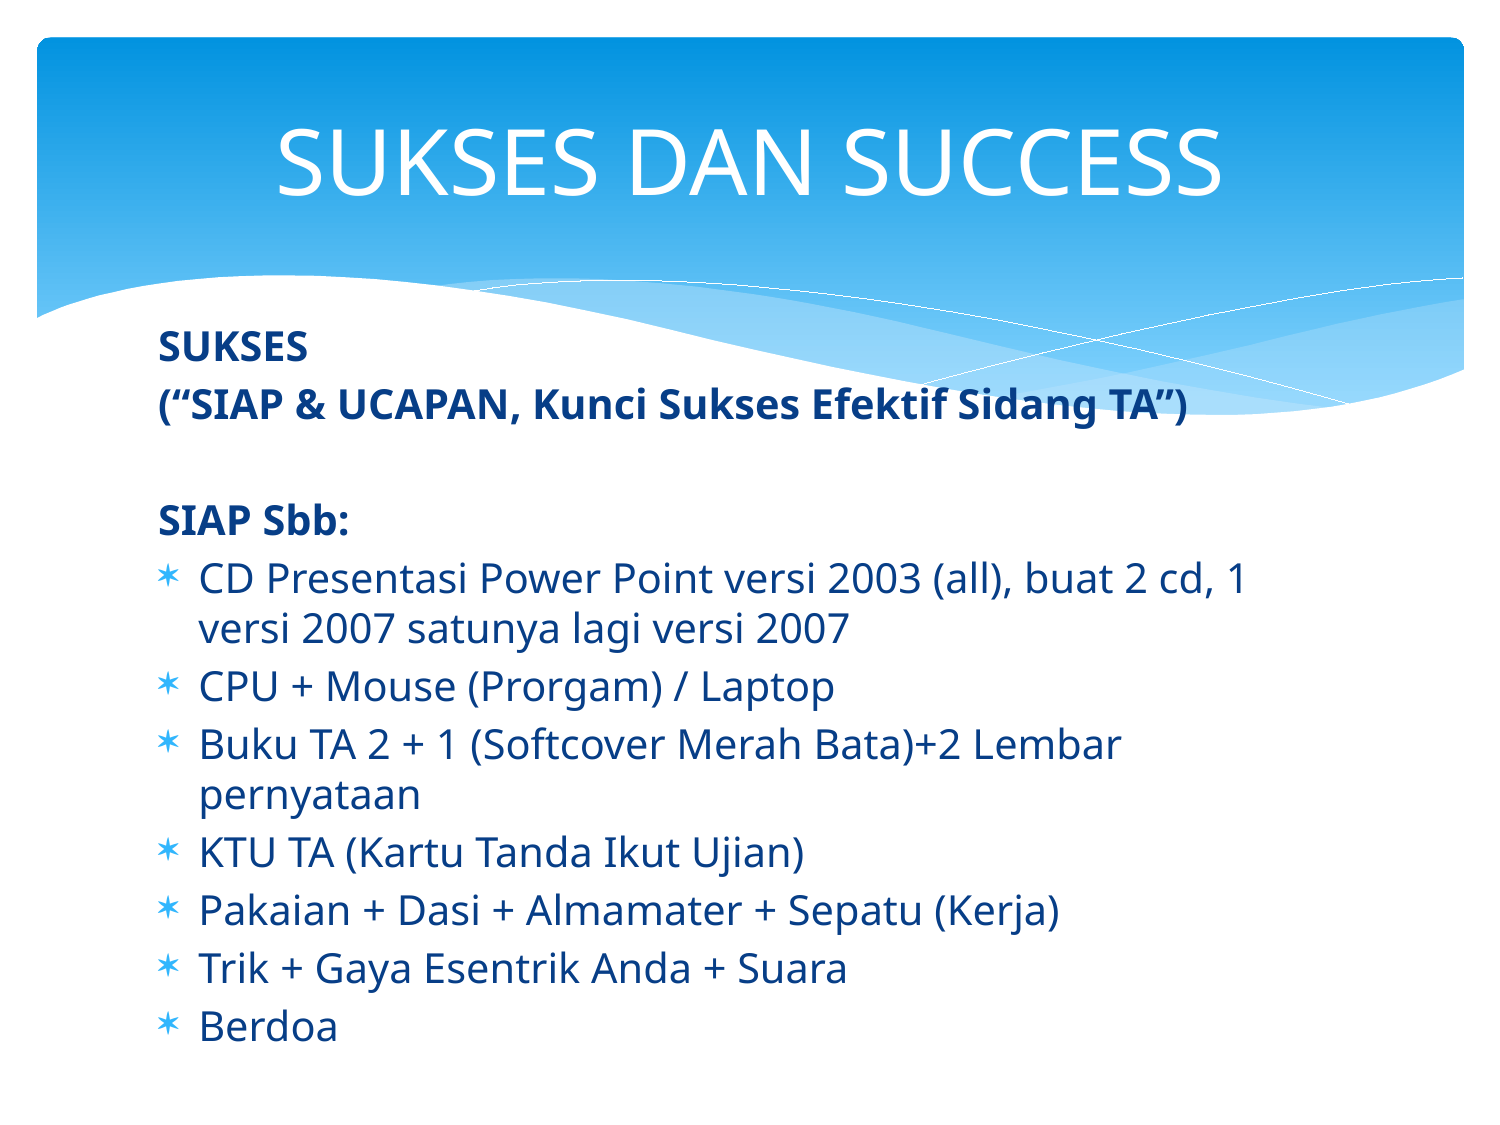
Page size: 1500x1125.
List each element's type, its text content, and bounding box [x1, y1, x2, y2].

title SUKSES DAN SUCCESS [75, 55, 1425, 261]
list SUKSES (“SIAP & UCAPAN, Kunci Sukses Efektif Sidang TA”) SIAP Sbb: CD Presentasi Power Point versi 2003 (all), buat 2 cd, 1 versi 2007 satunya lagi versi 2007 CPU + Mouse (Prorgam) / Laptop Buku TA 2 + 1 (Softcover Merah Bata)+2 Lembar pernyataan KTU TA (Kartu Tanda Ikut Ujian) Pakaian + Dasi + Almamater + Sepatu (Kerja) Trik + Gaya Esentrik Anda + Suara Berdoa [143, 312, 1359, 1063]
